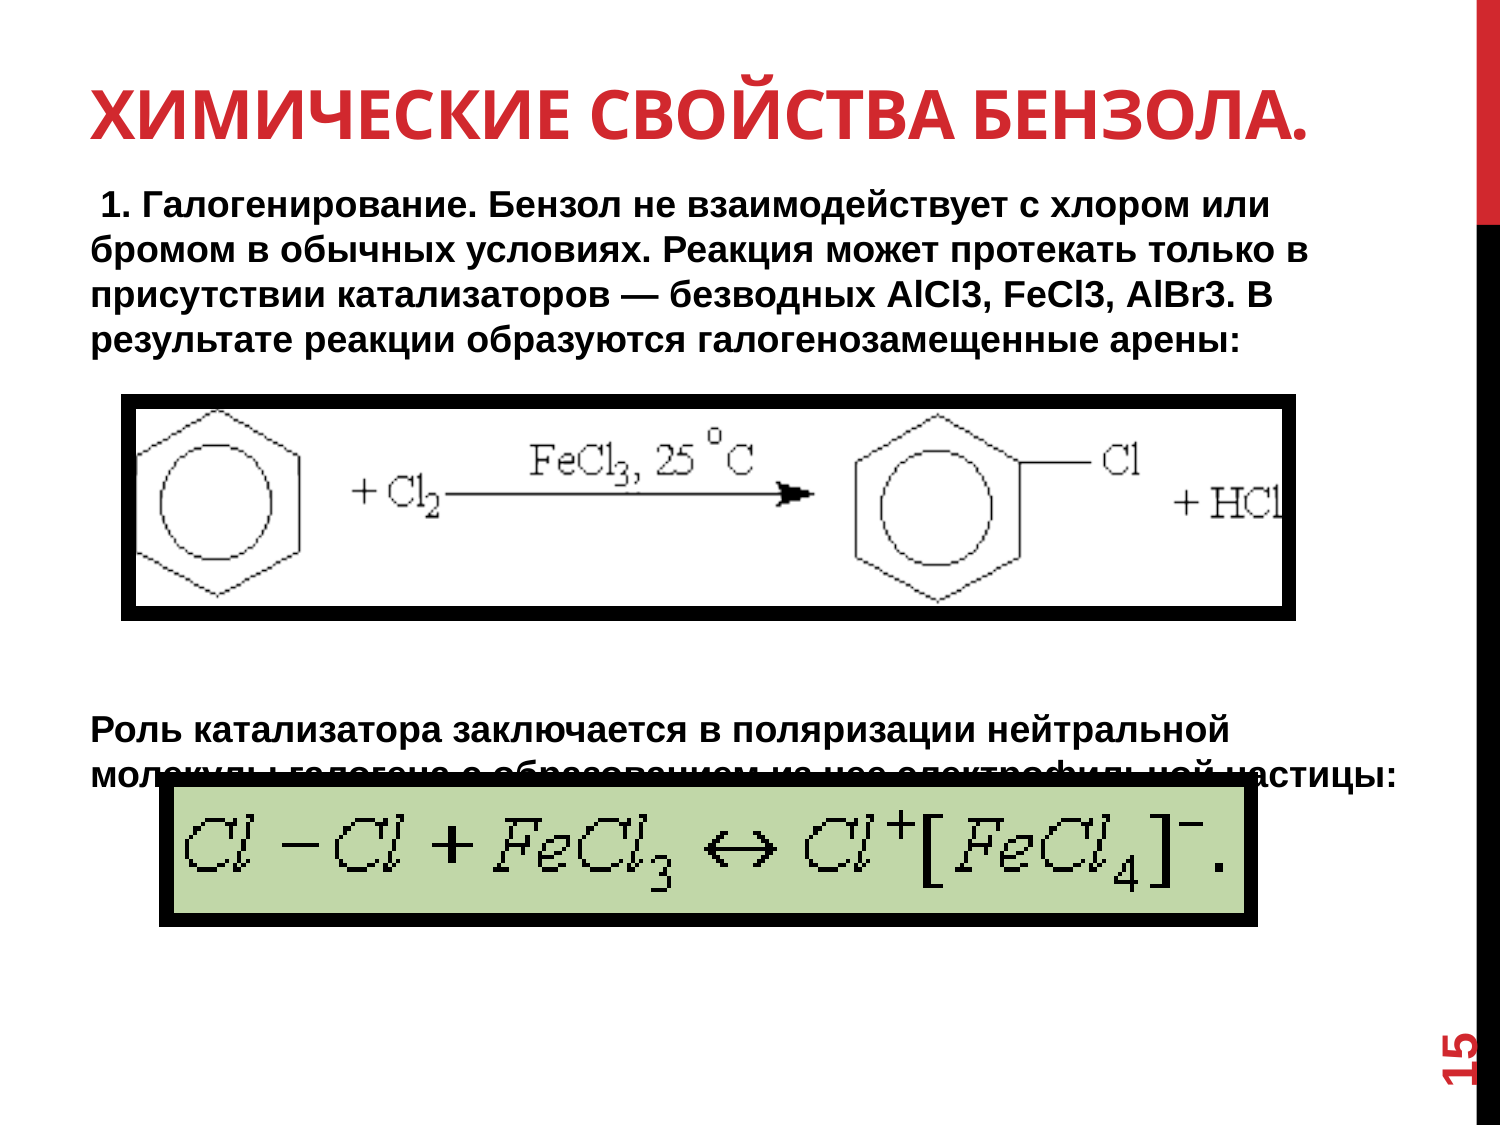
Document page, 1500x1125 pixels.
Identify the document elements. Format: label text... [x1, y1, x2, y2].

title Химические свойства бензола. [75, 45, 1425, 161]
picture [173, 786, 1245, 913]
slide_number 15 [1427, 887, 1488, 1104]
list 1. Галогенирование. Бензол не взаимодействует с хлором или бромом в обычных условиях. Реакция может протекать только в присутствии катализаторов — безводных АlСl3, FeСl3, АlВr3. В результате реакции образуются галогенозамещенные арены: Роль катализатора заключается в поляризации нейтральной молекулы галогена с образованием из нее электрофильной частицы: [74, 172, 1426, 1012]
picture [135, 408, 1282, 607]
